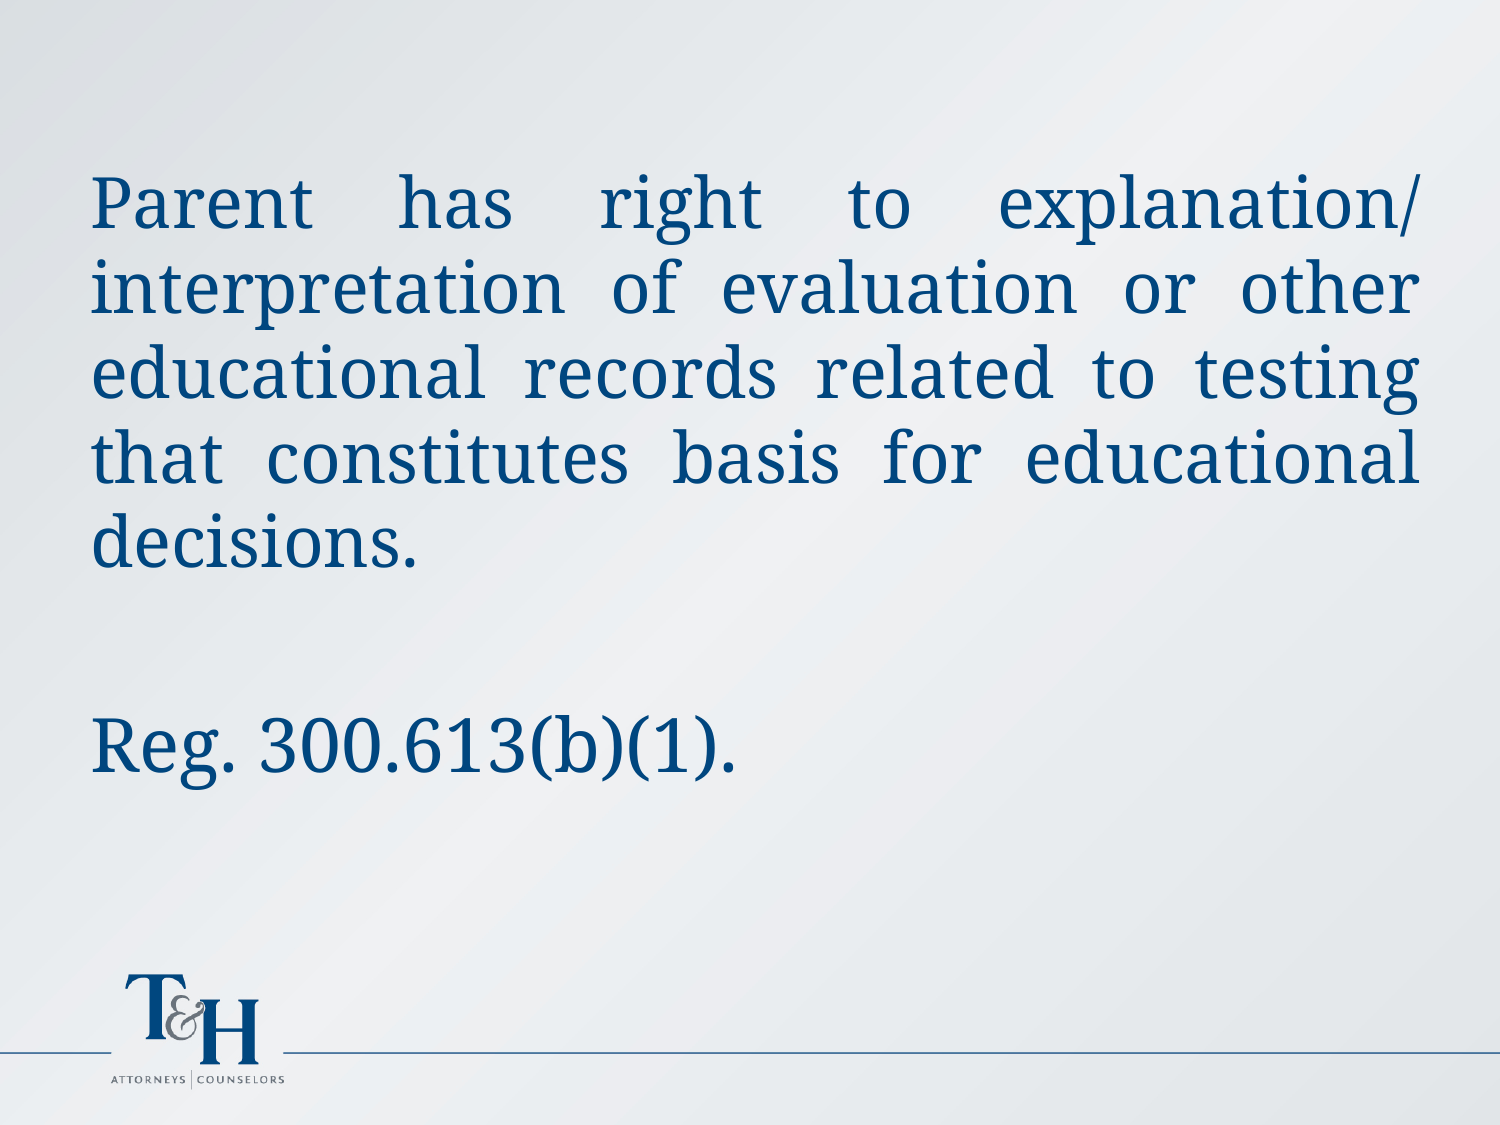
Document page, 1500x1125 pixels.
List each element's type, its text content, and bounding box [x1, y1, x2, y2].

picture [0, 0, 1500, 1125]
list Parent has right to explanation/ interpretation of evaluation or other educational records related to testing that constitutes basis for educational decisions. Reg. 300.613(b)(1). [74, 149, 1438, 926]
